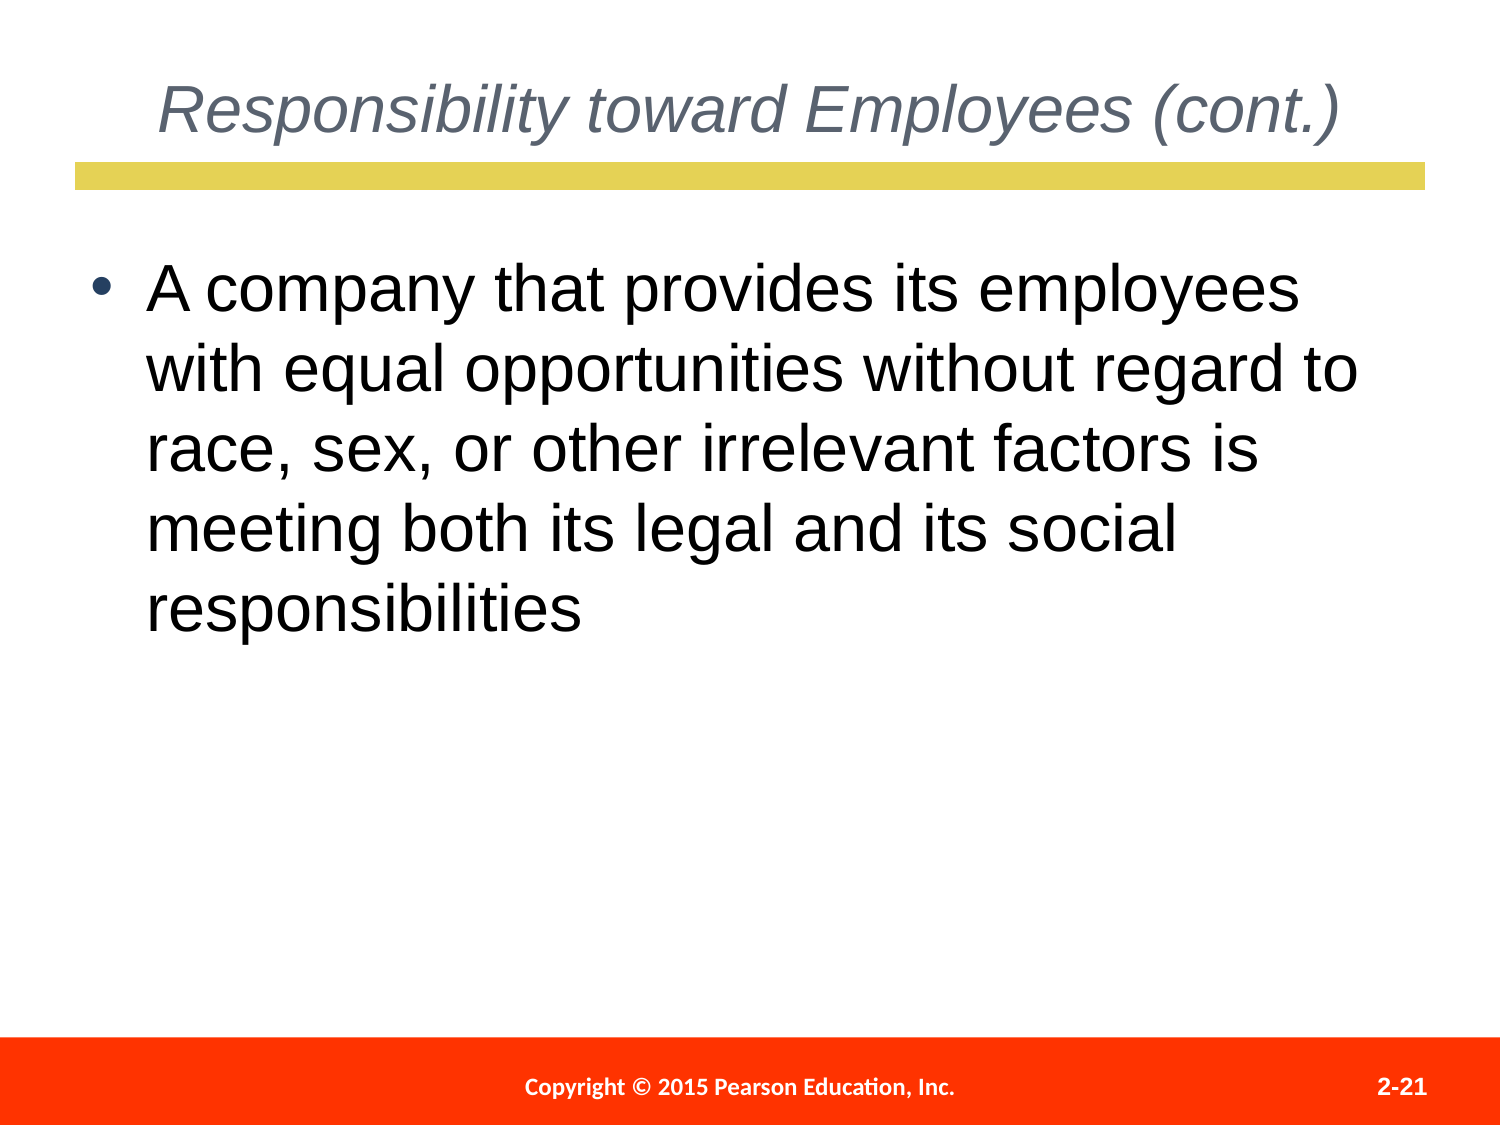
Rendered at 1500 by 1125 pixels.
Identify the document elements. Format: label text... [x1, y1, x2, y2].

title Responsibility toward Employees (cont.) [74, 12, 1426, 201]
list A company that provides its employees with equal opportunities without regard to race, sex, or other irrelevant factors is meeting both its legal and its social responsibilities [74, 237, 1426, 1006]
